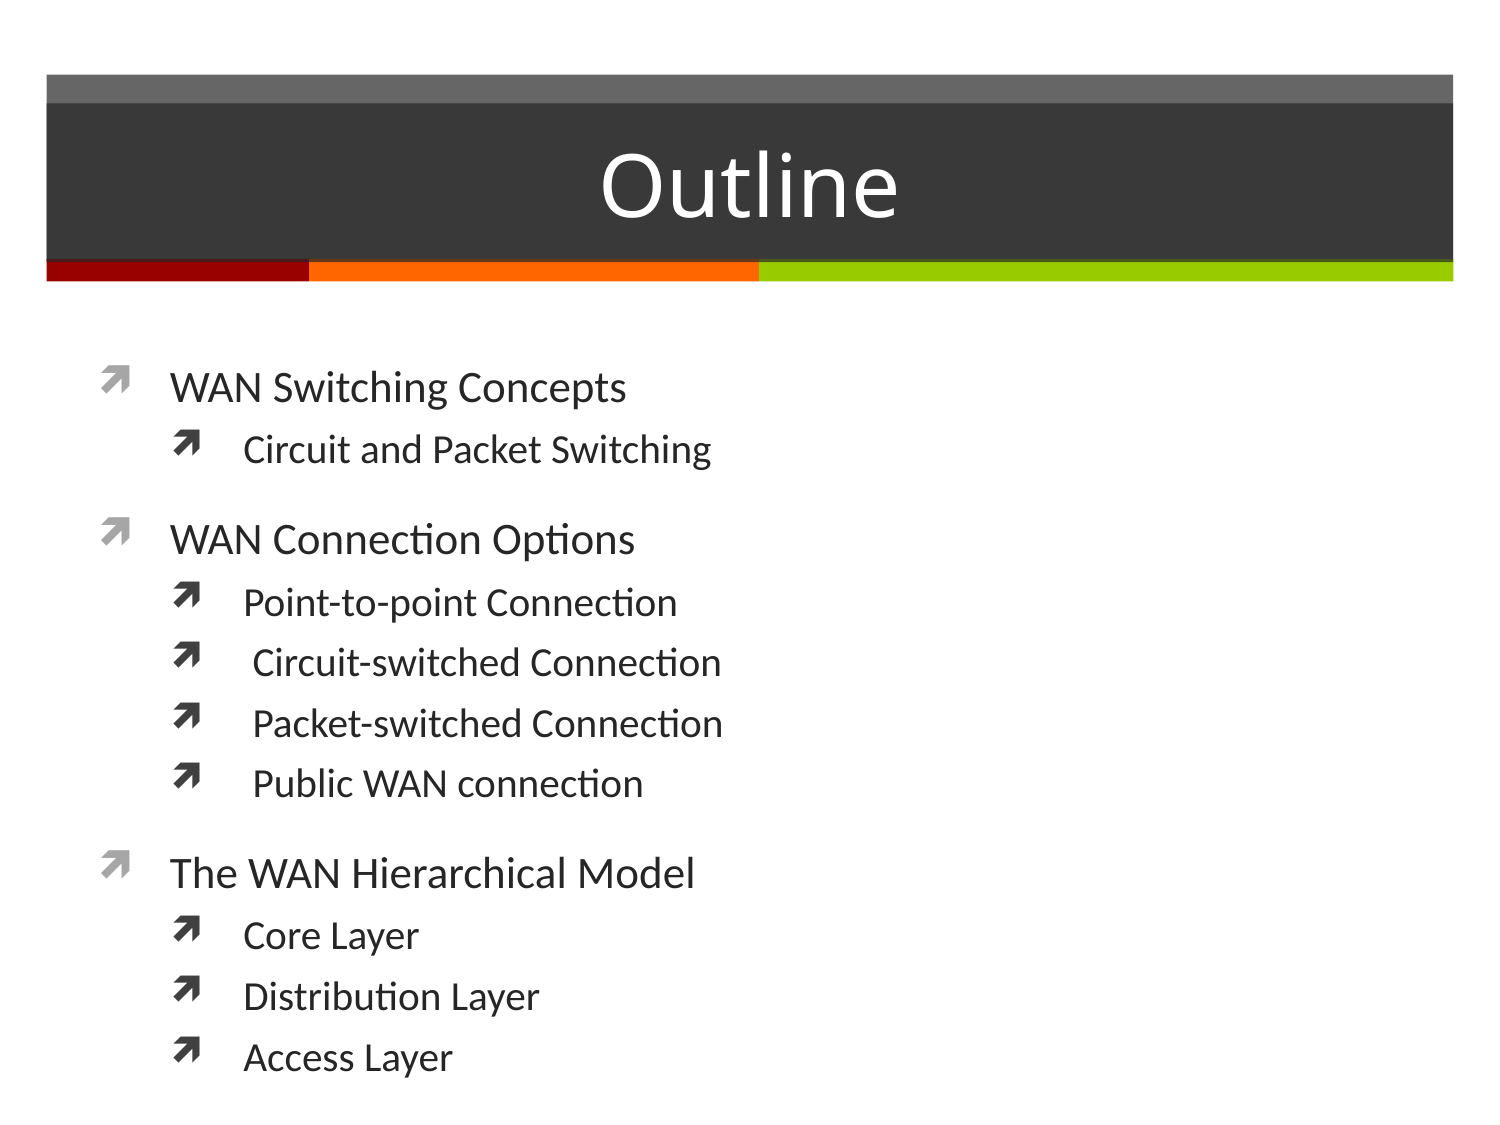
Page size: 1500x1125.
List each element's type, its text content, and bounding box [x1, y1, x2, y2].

list WAN Switching Concepts Circuit and Packet Switching WAN Connection Options Point-to-point Connection Circuit-switched Connection Packet-switched Connection Public WAN connection The WAN Hierarchical Model Core Layer Distribution Layer Access Layer [82, 350, 1454, 1090]
title Outline [46, 103, 1454, 263]
